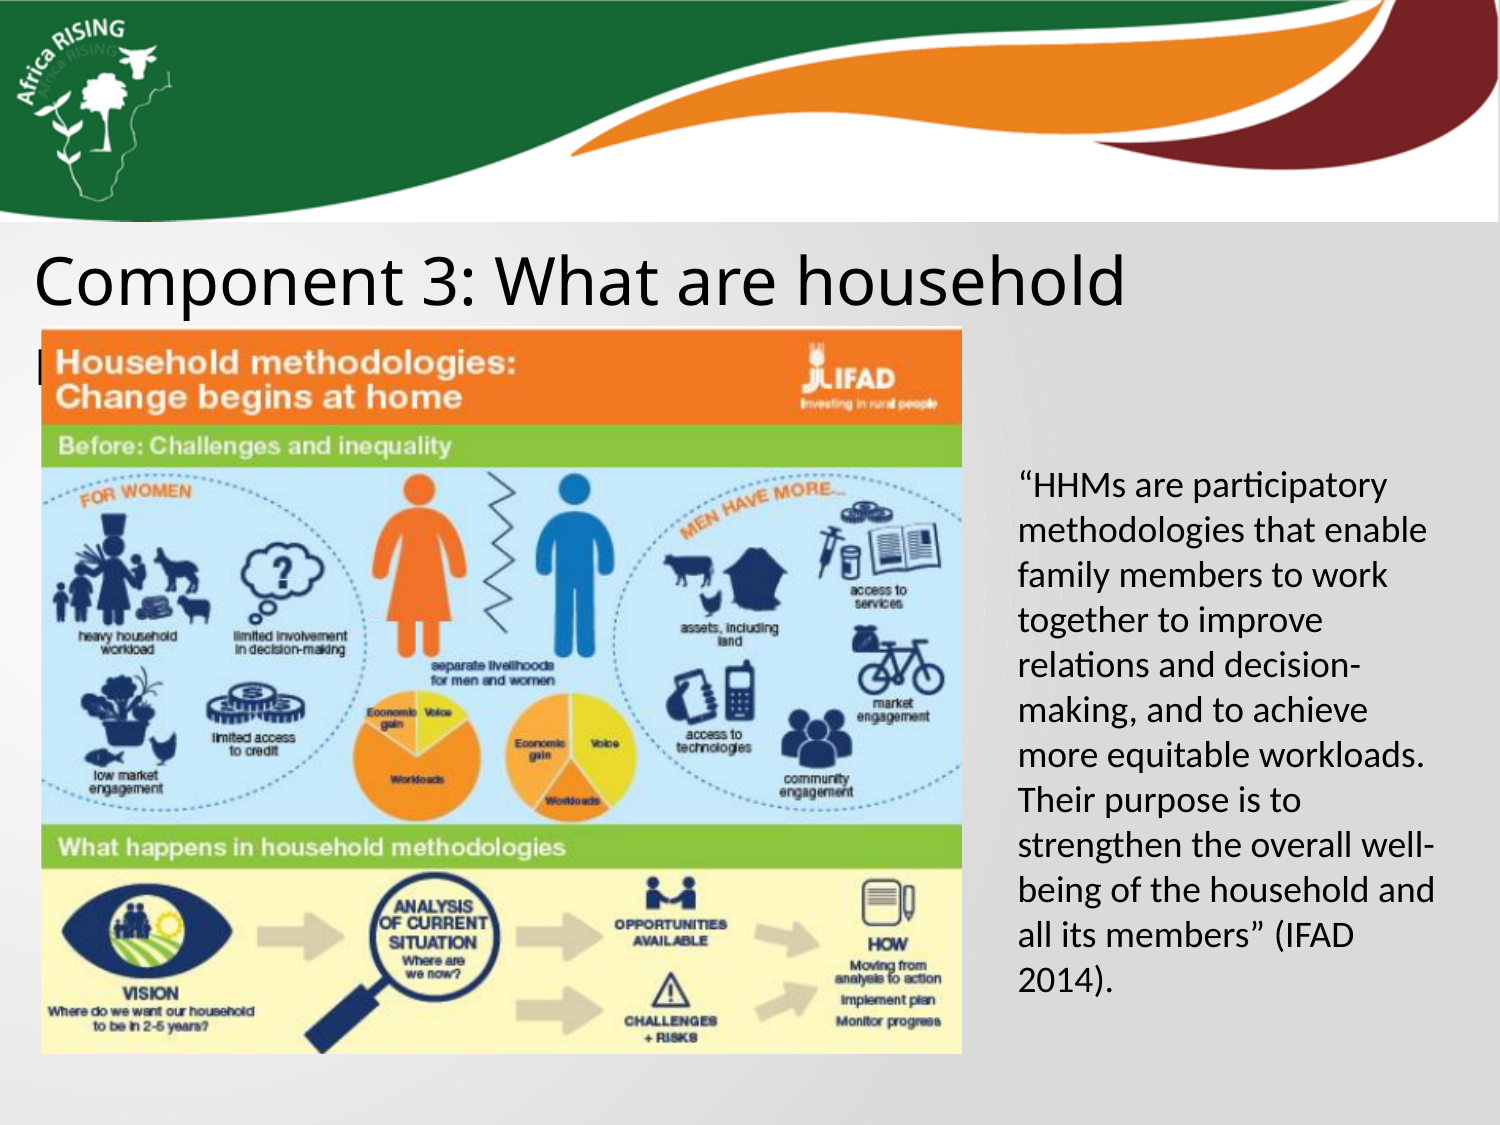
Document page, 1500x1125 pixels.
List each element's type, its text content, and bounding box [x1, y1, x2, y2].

picture [0, 0, 1499, 222]
picture [40, 325, 963, 1054]
text_box “HHMs are participatory methodologies that enable family members to work together to improve relations and decision-making, and to achieve more equitable workloads. Their purpose is to strengthen the overall well-being of the household and all its members” (IFAD 2014). [1002, 452, 1471, 1008]
list Component 3: What are household methodologies? [0, 231, 1459, 370]
